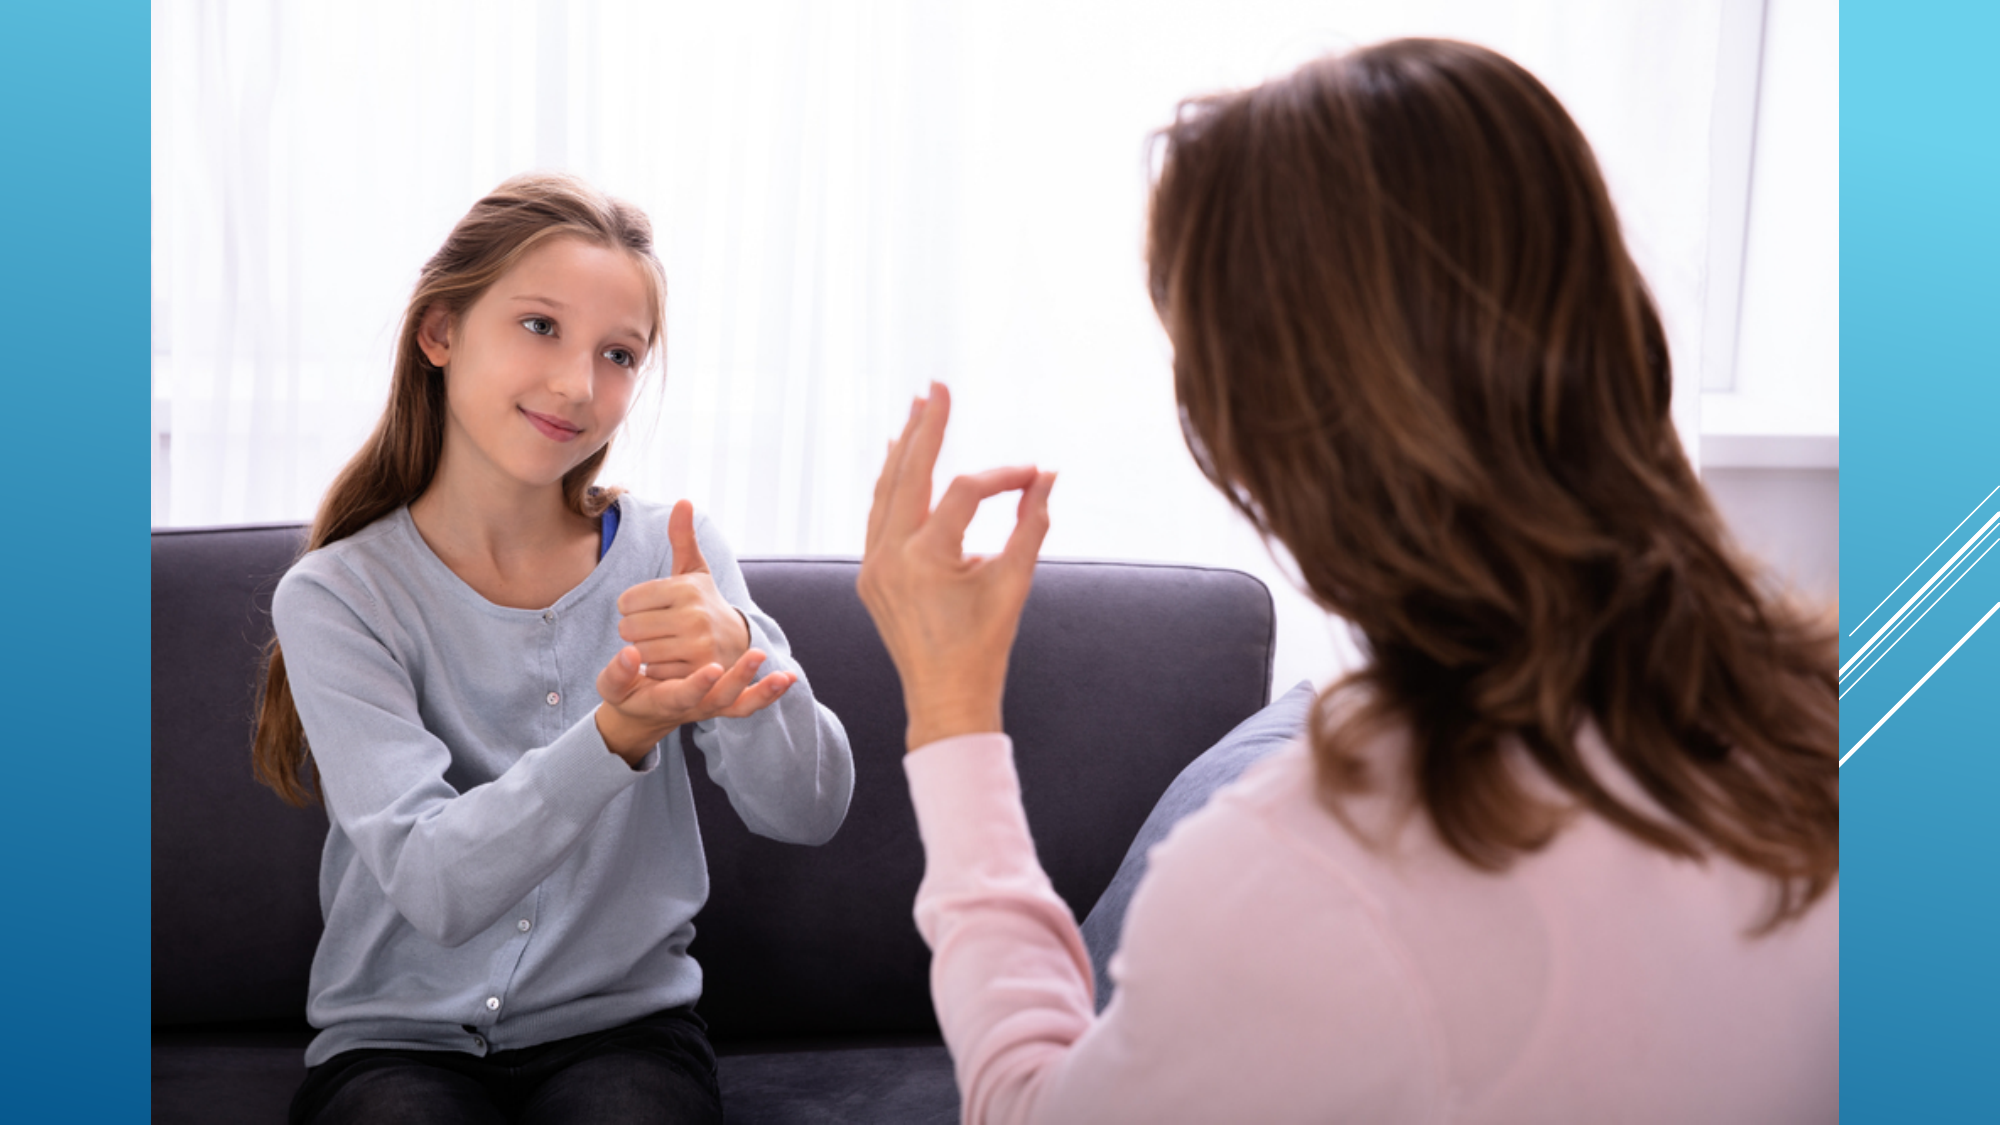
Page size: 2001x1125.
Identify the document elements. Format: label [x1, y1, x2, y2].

picture [151, 0, 1839, 1125]
